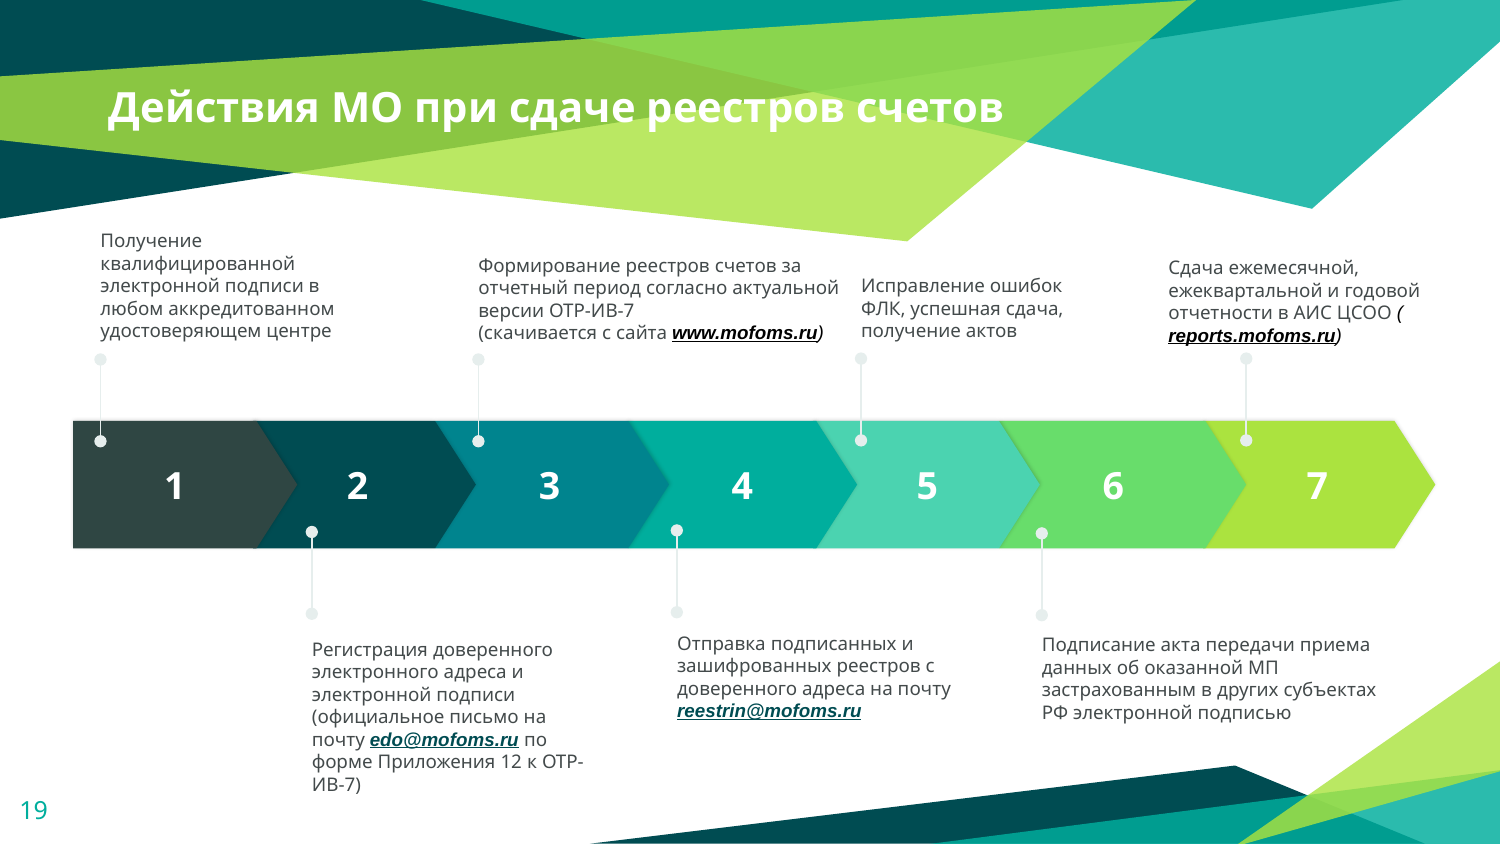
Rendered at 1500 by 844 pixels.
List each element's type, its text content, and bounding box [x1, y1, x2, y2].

text_box 4 [632, 420, 858, 549]
text_box Подписание акта передачи приема данных об оказанной МП застрахованным в других субъектах РФ электронной подписью [1041, 633, 1392, 721]
text_box 2 [261, 420, 476, 549]
title Действия МО при сдаче реестров счетов [93, 65, 1303, 206]
text_box Получение квалифицированной электронной подписи в любом аккредитованном удостоверяющем центре [100, 214, 374, 364]
text_box 1 [73, 420, 298, 549]
text_box Формирование реестров счетов за отчетный период согласно актуальной версии ОТР-ИВ-7 (скачивается с сайта www.mofoms.ru) [478, 255, 858, 344]
text_box 5 [820, 420, 1040, 549]
text_box 7 [1208, 420, 1436, 549]
text_box 6 [1002, 420, 1247, 549]
text_box 3 [439, 420, 669, 549]
text_box Исправление ошибок ФЛК, успешная сдача, получение актов [860, 276, 1108, 364]
text_box Регистрация доверенного электронного адреса и электронной подписи (официальное письмо на почту edo@mofoms.ru по форме Приложения 12 к ОТР-ИВ-7) [311, 637, 604, 780]
text_box Сдача ежемесячной, ежеквартальной и годовой отчетности в АИС ЦСОО (reports.mofoms.ru) [1168, 258, 1436, 346]
text_box Отправка подписанных и зашифрованных реестров с доверенного адреса на почту reestrin@mofoms.ru [677, 631, 992, 719]
slide_number 19 [4, 779, 95, 844]
